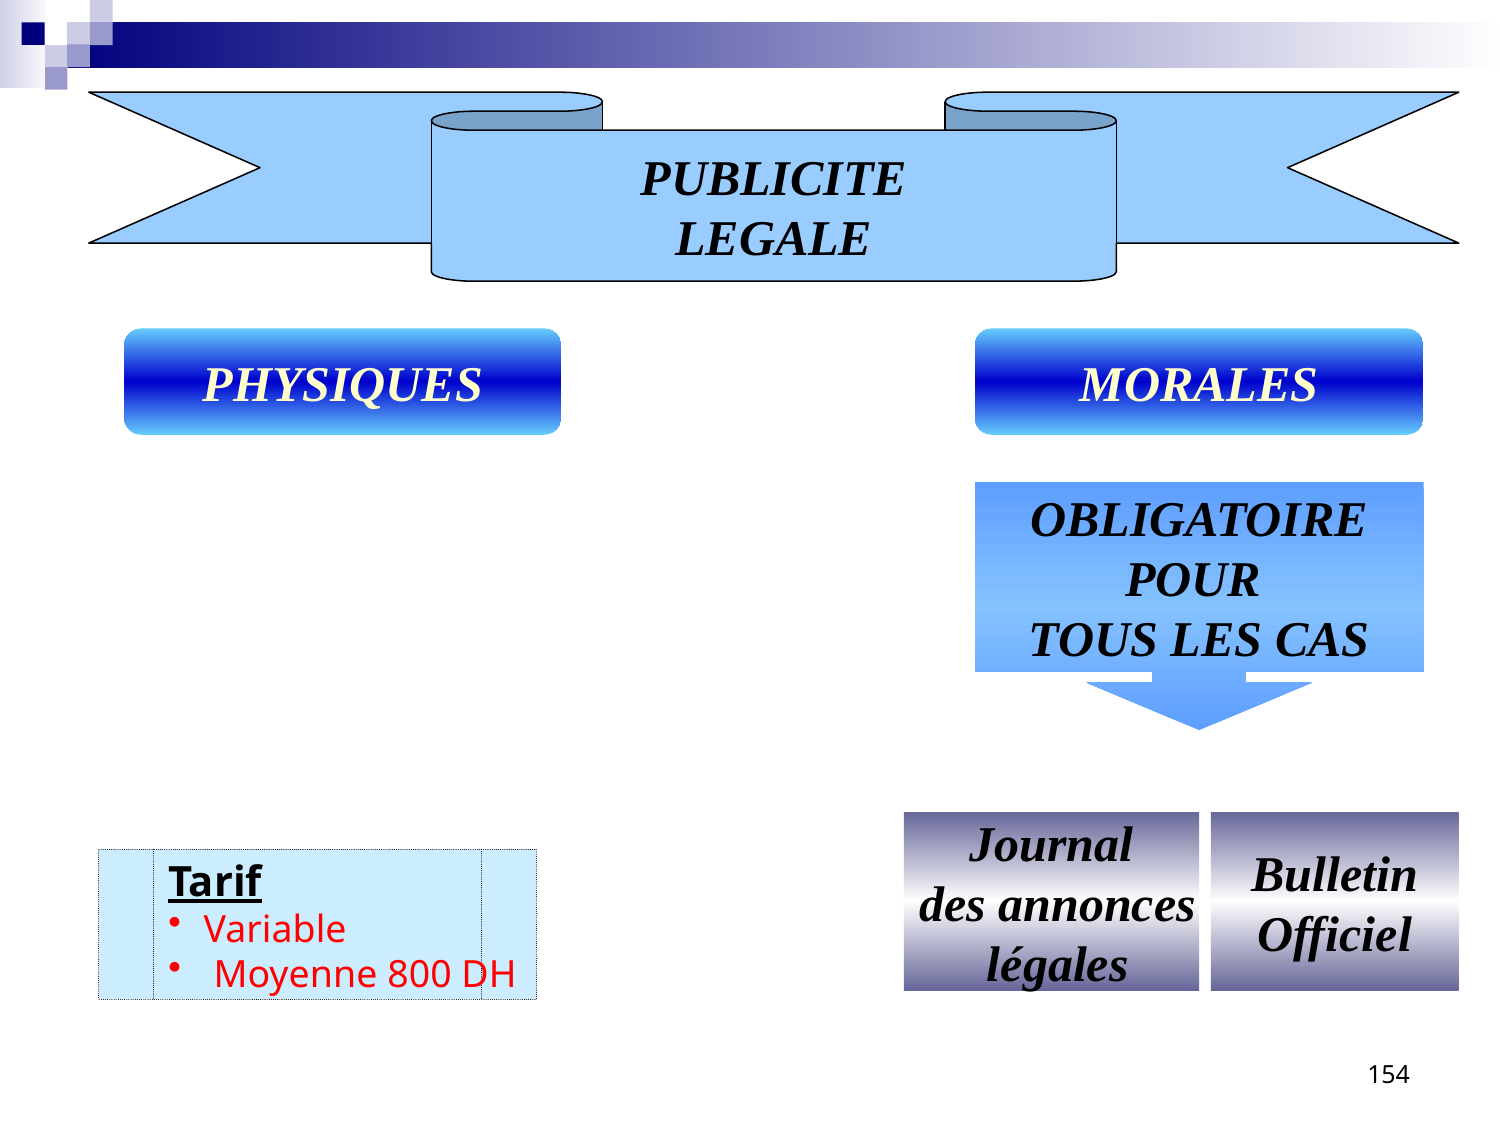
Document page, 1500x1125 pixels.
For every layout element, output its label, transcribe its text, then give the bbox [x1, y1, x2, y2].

text_box Bulletin Officiel [1210, 812, 1459, 991]
text_box PUBLICITE LEGALE [88, 92, 1459, 282]
text_box OBLIGATOIRE POUR TOUS LES CAS [974, 481, 1424, 731]
text_box Journal des annonces légales [903, 812, 1200, 991]
slide_number 154 [1074, 1025, 1425, 1100]
text_box Tarif Variable Moyenne 800 DH [98, 849, 537, 1000]
text_box MORALES [974, 328, 1424, 435]
text_box PHYSIQUES [124, 328, 562, 435]
